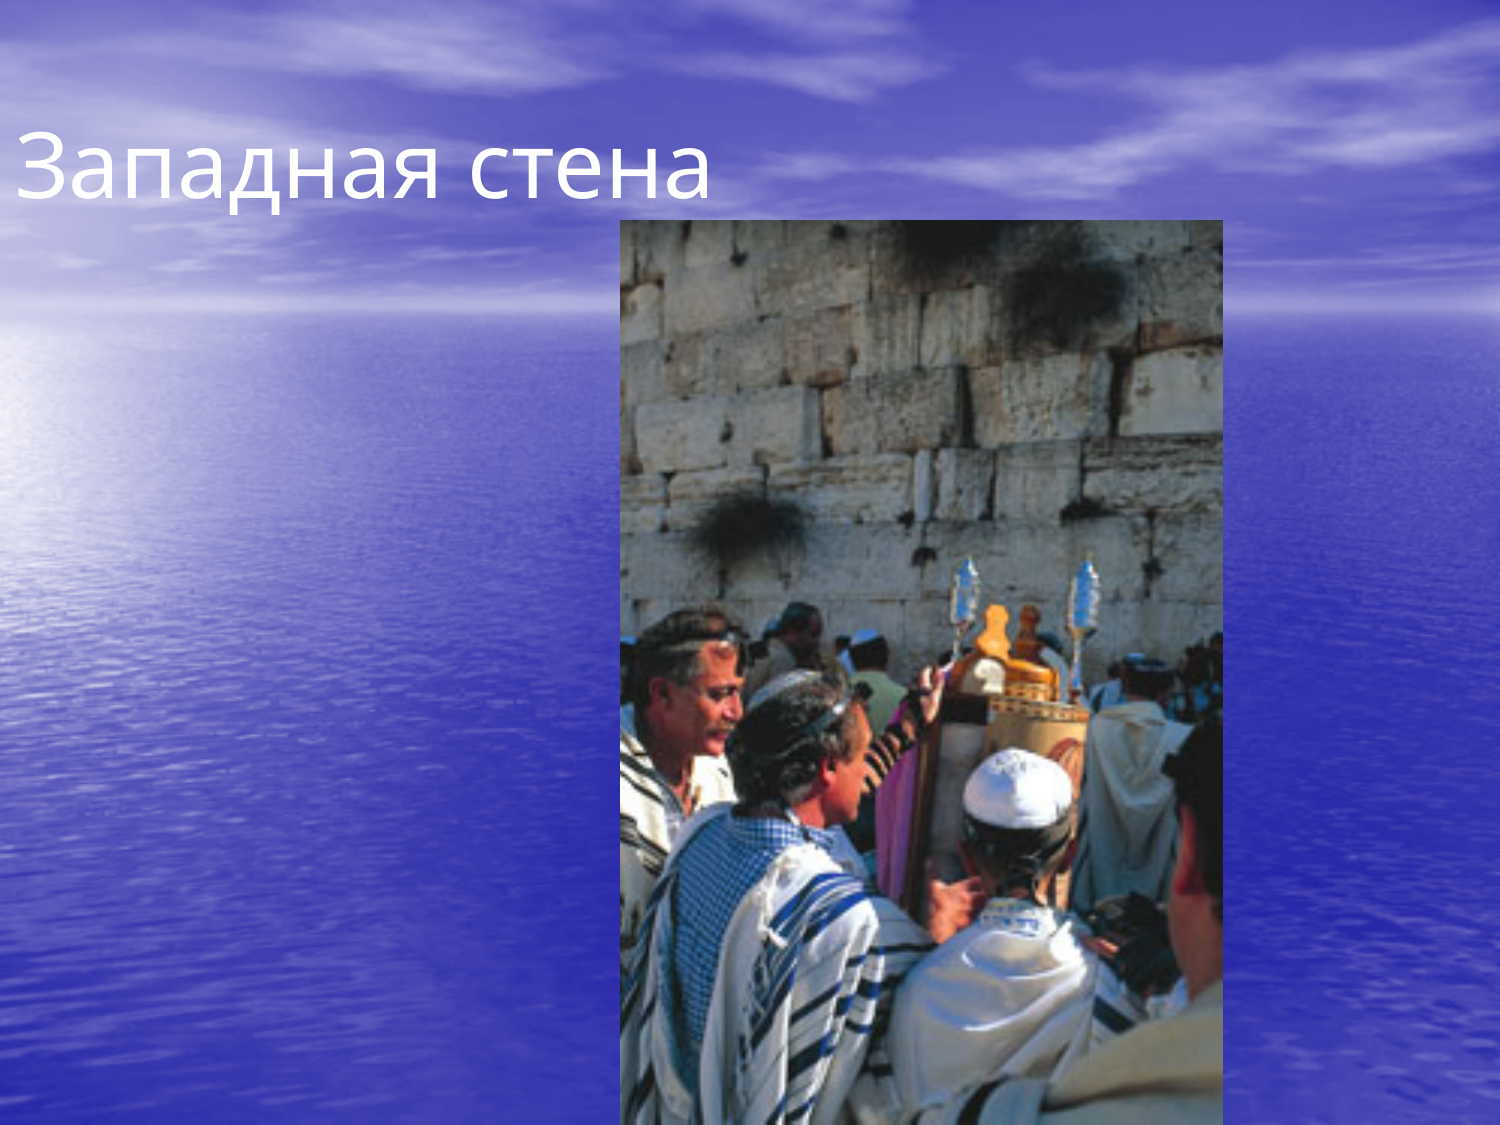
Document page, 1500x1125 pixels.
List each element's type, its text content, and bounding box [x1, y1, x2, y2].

title Западная стена [0, 47, 1351, 276]
picture [619, 220, 1224, 1125]
